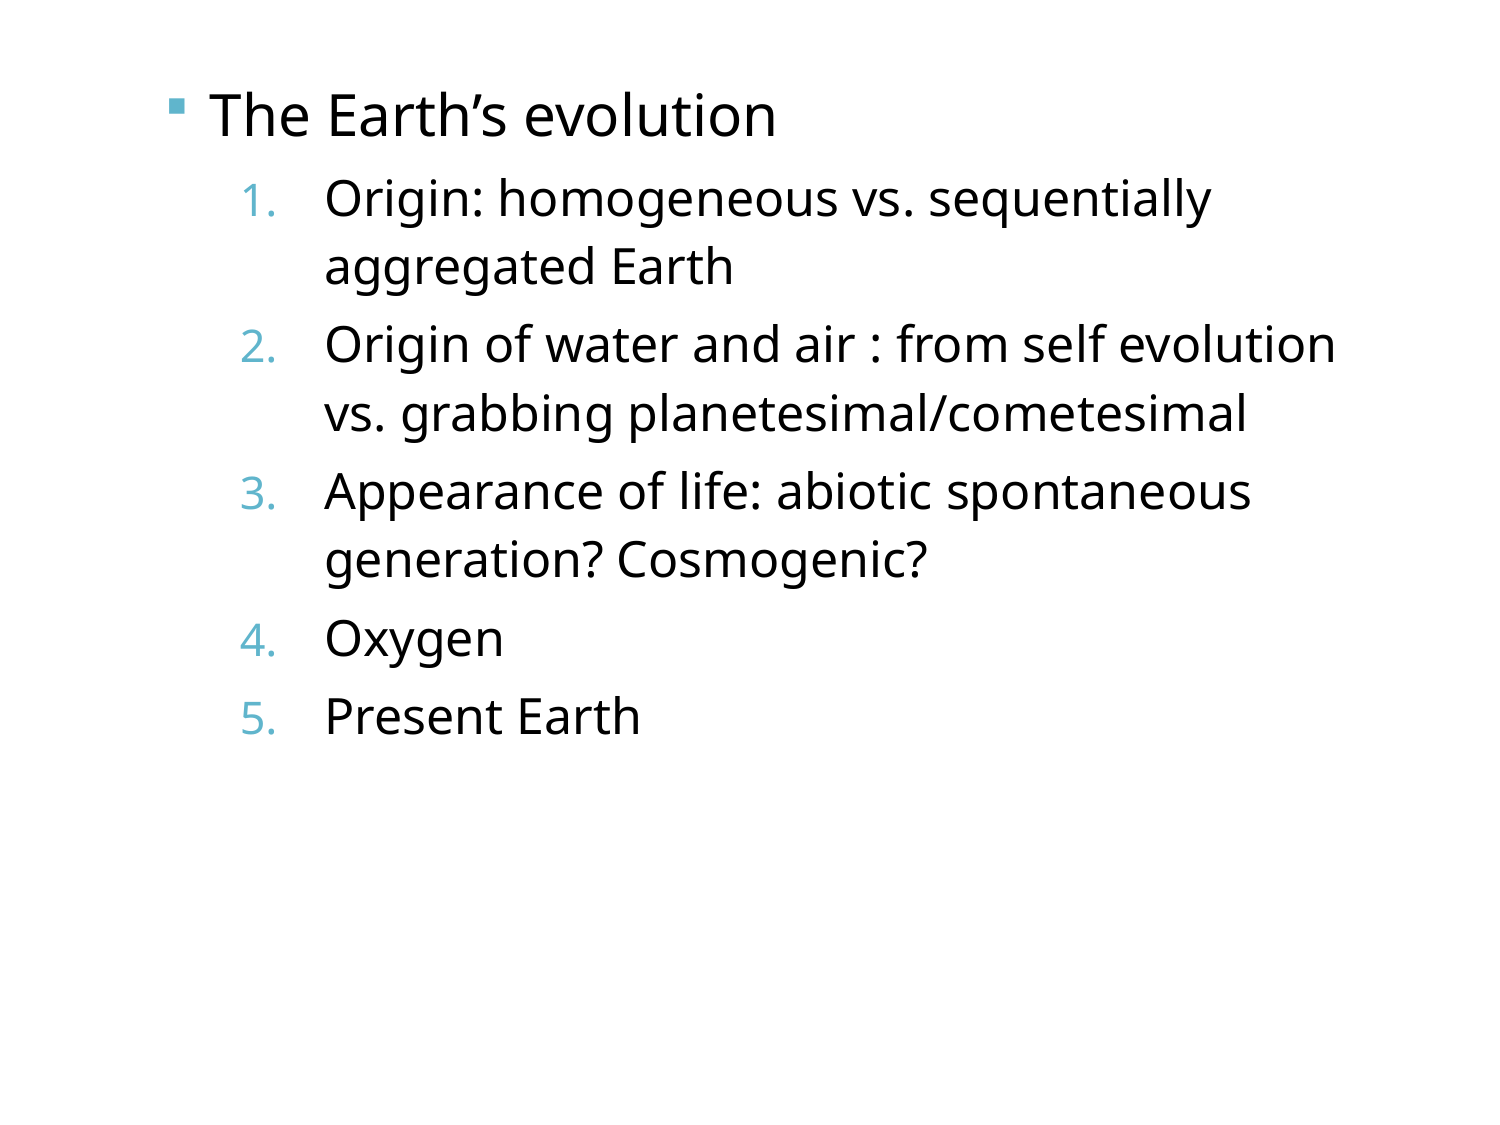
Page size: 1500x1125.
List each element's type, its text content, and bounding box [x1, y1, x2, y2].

text_box The Earth’s evolution Origin: homogeneous vs. sequentially aggregated Earth Origin of water and air : from self evolution vs. grabbing planetesimal/cometesimal Appearance of life: abiotic spontaneous generation? Cosmogenic? Oxygen Present Earth [74, 66, 1425, 1071]
